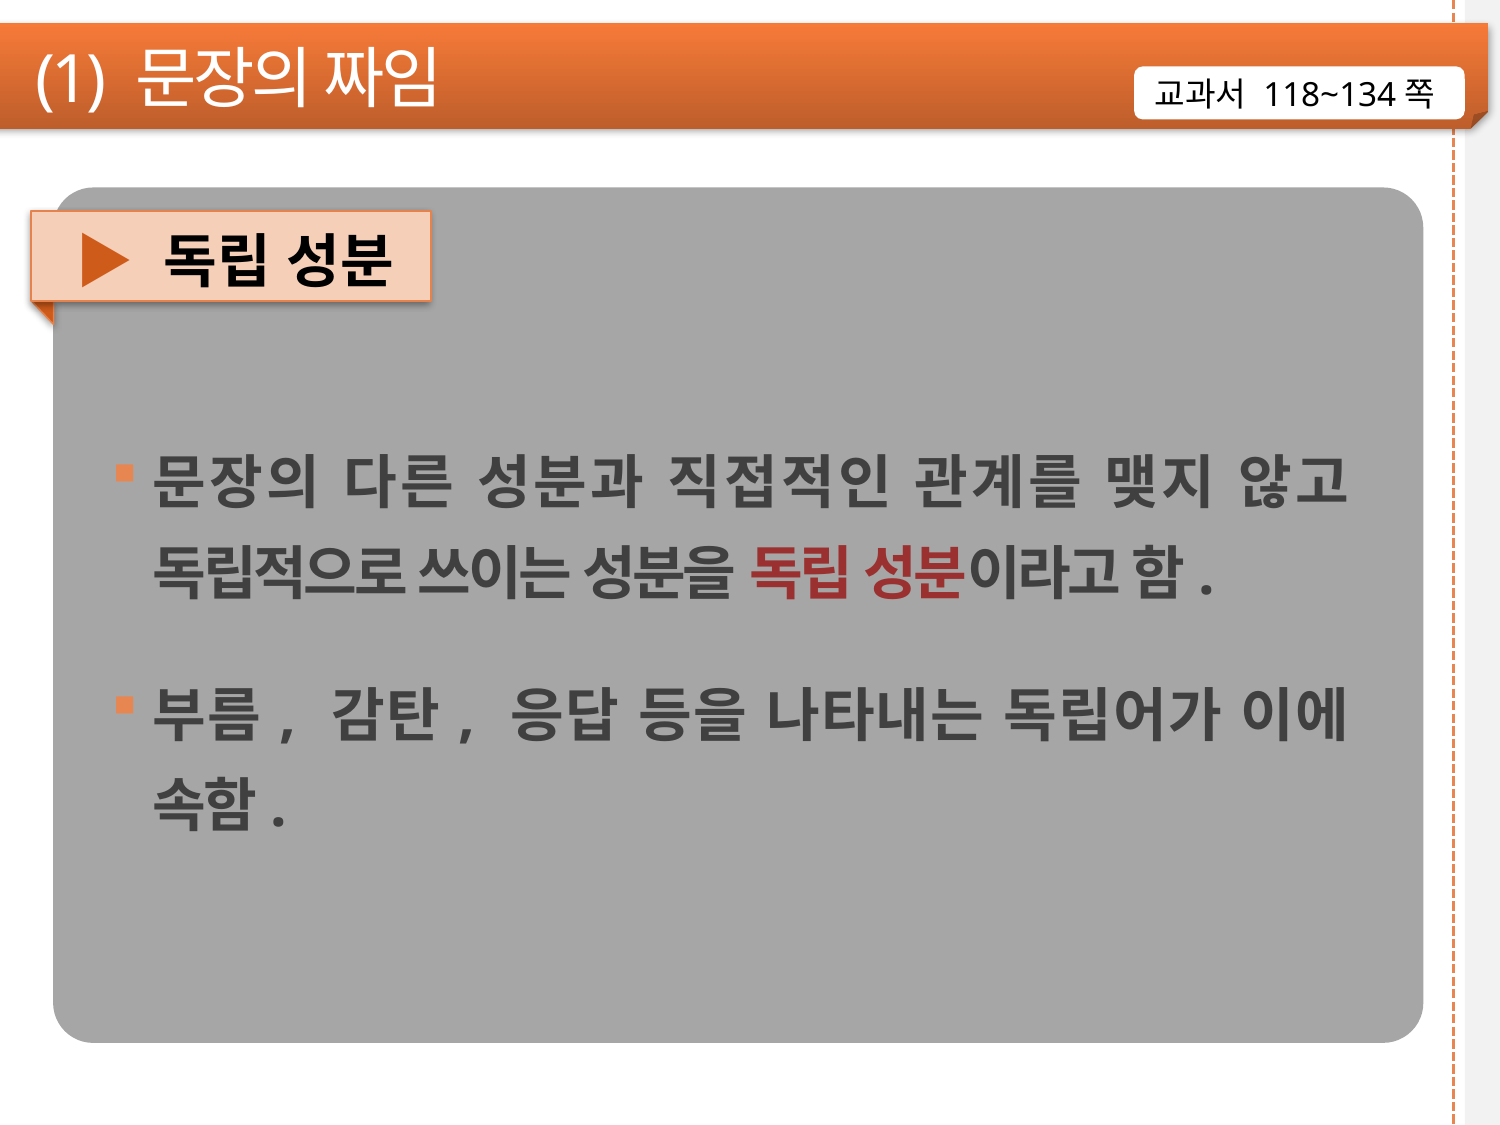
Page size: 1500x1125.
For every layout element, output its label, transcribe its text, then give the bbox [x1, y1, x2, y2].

text_box [50, 185, 1426, 1046]
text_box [30, 210, 432, 325]
list 문장의 다른 성분과 직접적인 관계를 맺지 않고 독립적으로 쓰이는 성분을 독립 성분이라고 함. 부름, 감탄, 응답 등을 나타내는 독립어가 이에 속함. [93, 300, 1365, 963]
text_box (1) 문장의 짜임 [0, 23, 1211, 129]
text_box 교과서 118~134쪽 [1211, 64, 1467, 122]
